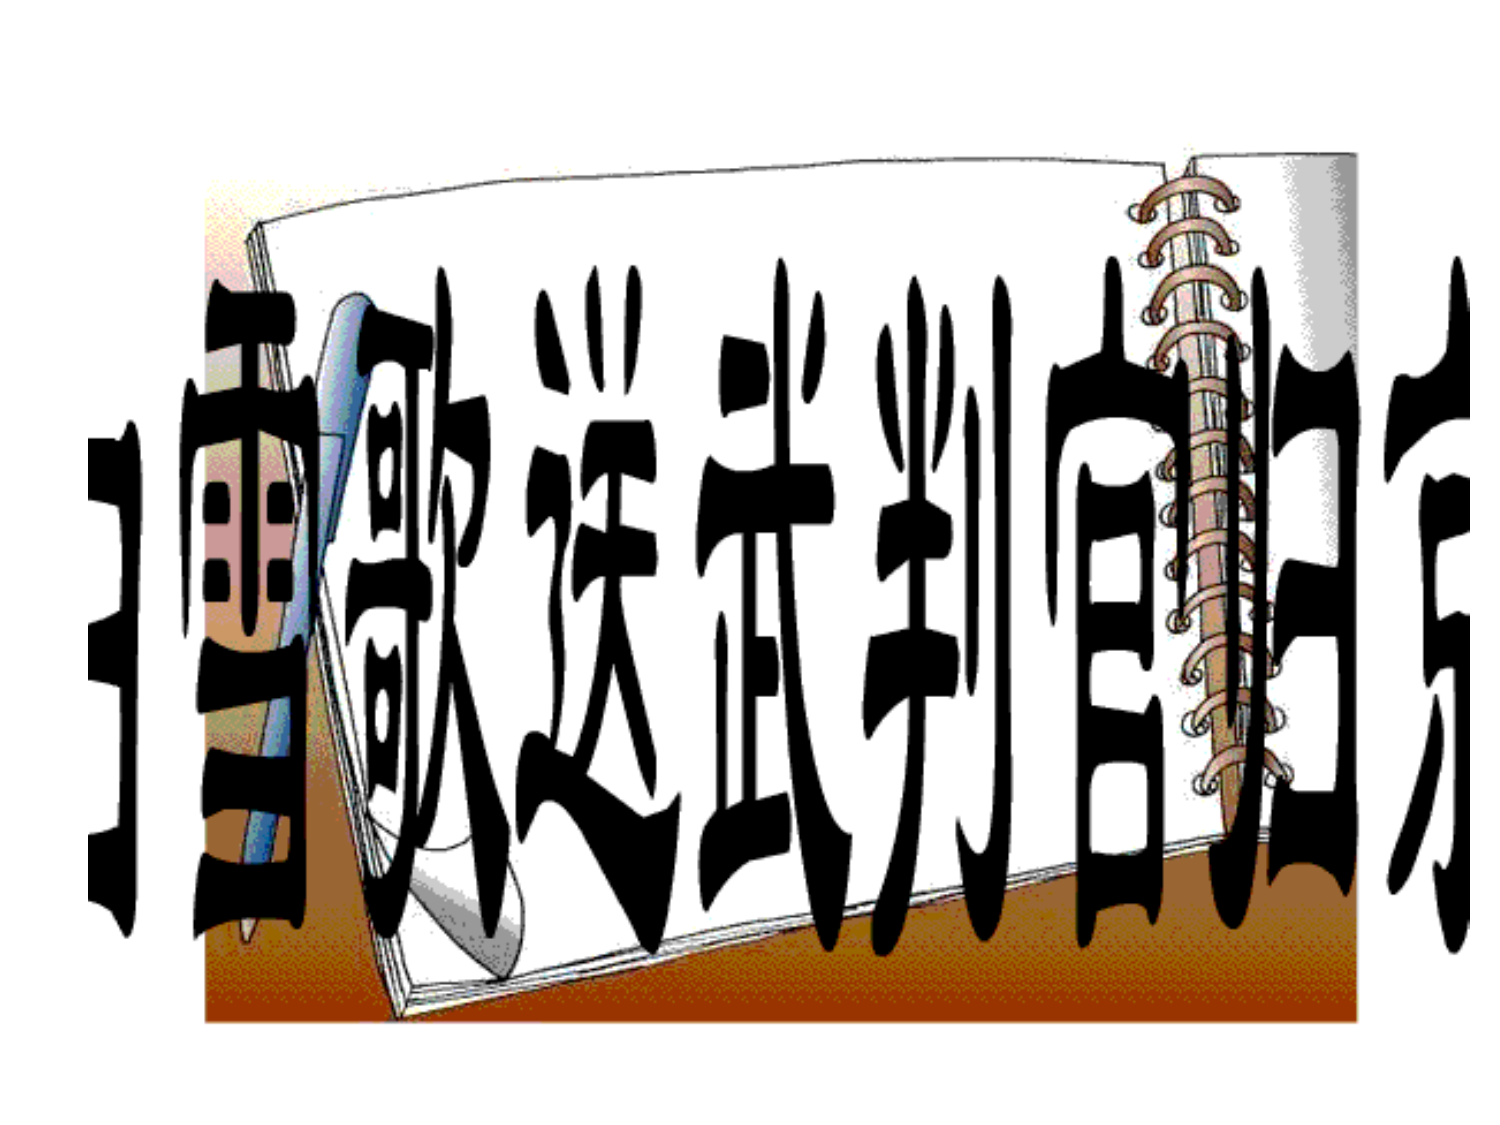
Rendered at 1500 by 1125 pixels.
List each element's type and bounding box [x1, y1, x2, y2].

picture [88, 61, 1470, 1098]
